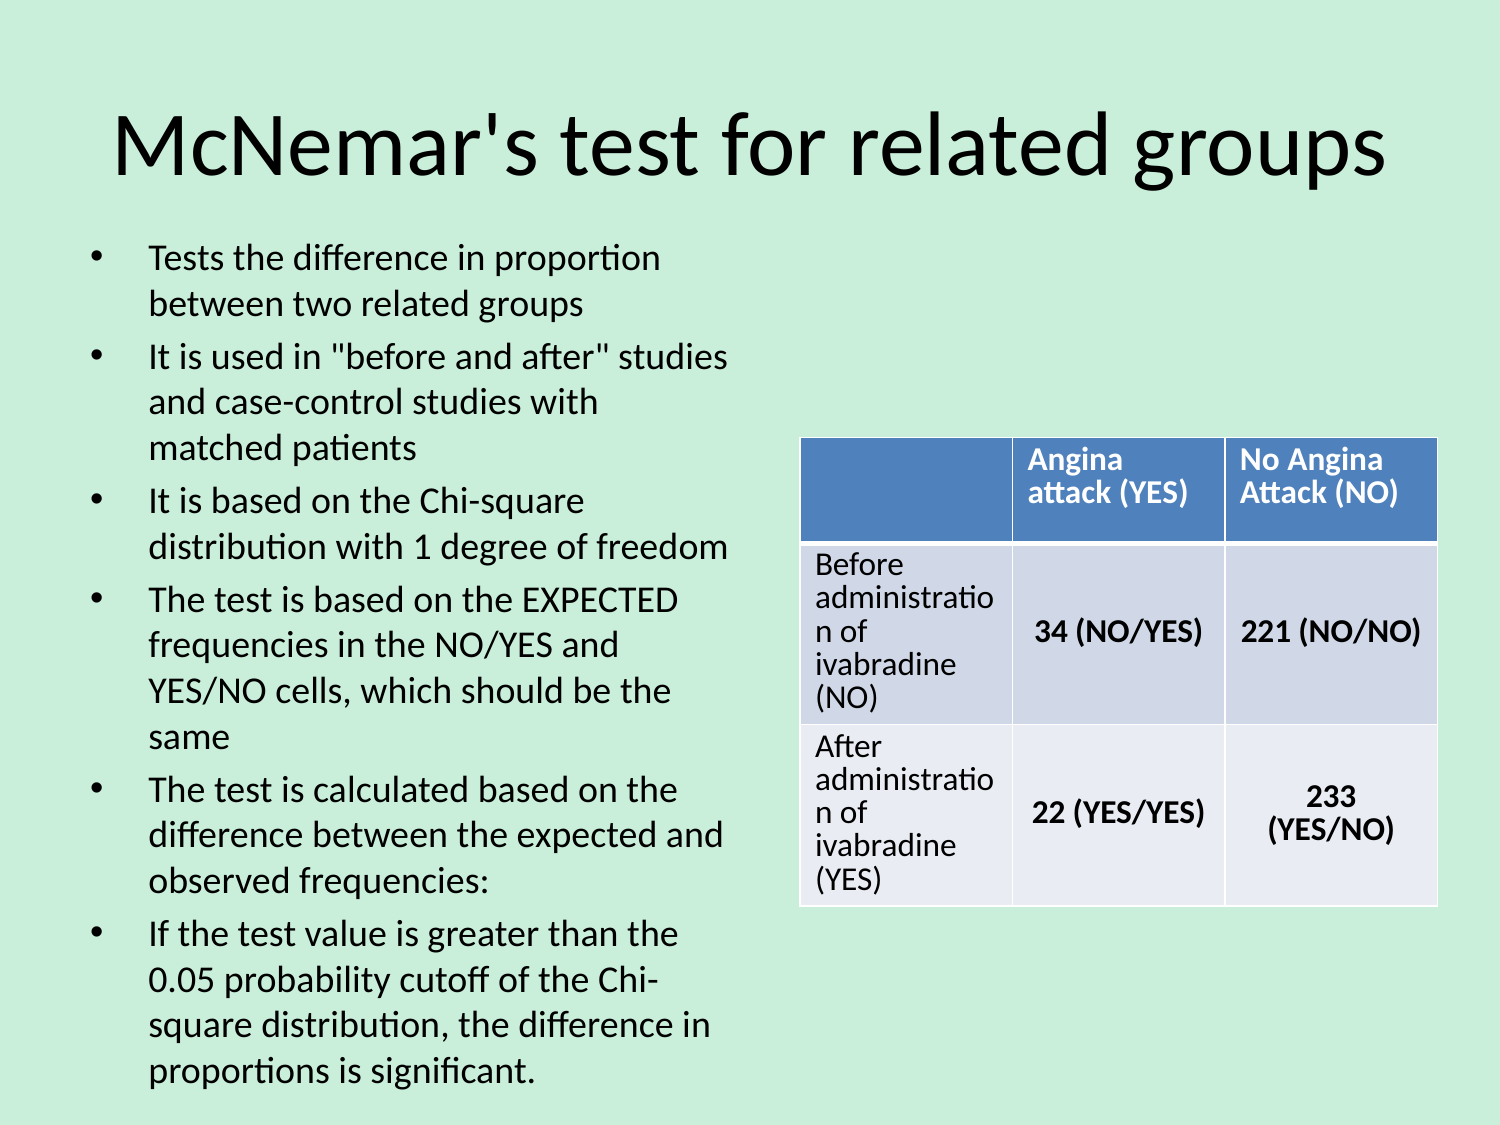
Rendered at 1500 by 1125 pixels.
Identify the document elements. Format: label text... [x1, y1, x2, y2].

table_cell 34 (NO/YES) [1013, 546, 1224, 724]
title McNemar's test for related groups [75, 45, 1425, 233]
table_cell 233 (YES/NO) [1226, 725, 1437, 905]
table_header [801, 438, 1012, 541]
table_cell 221 (NO/NO) [1226, 546, 1437, 724]
table_cell Before administration of ivabradine (NO) [801, 546, 1012, 724]
table_header Angina attack (YES) [1013, 438, 1224, 541]
table_cell After administration of ivabradine (YES) [801, 725, 1012, 905]
table_cell 22 (YES/YES) [1013, 725, 1224, 905]
table_header No Angina Attack (NO) [1226, 438, 1437, 541]
